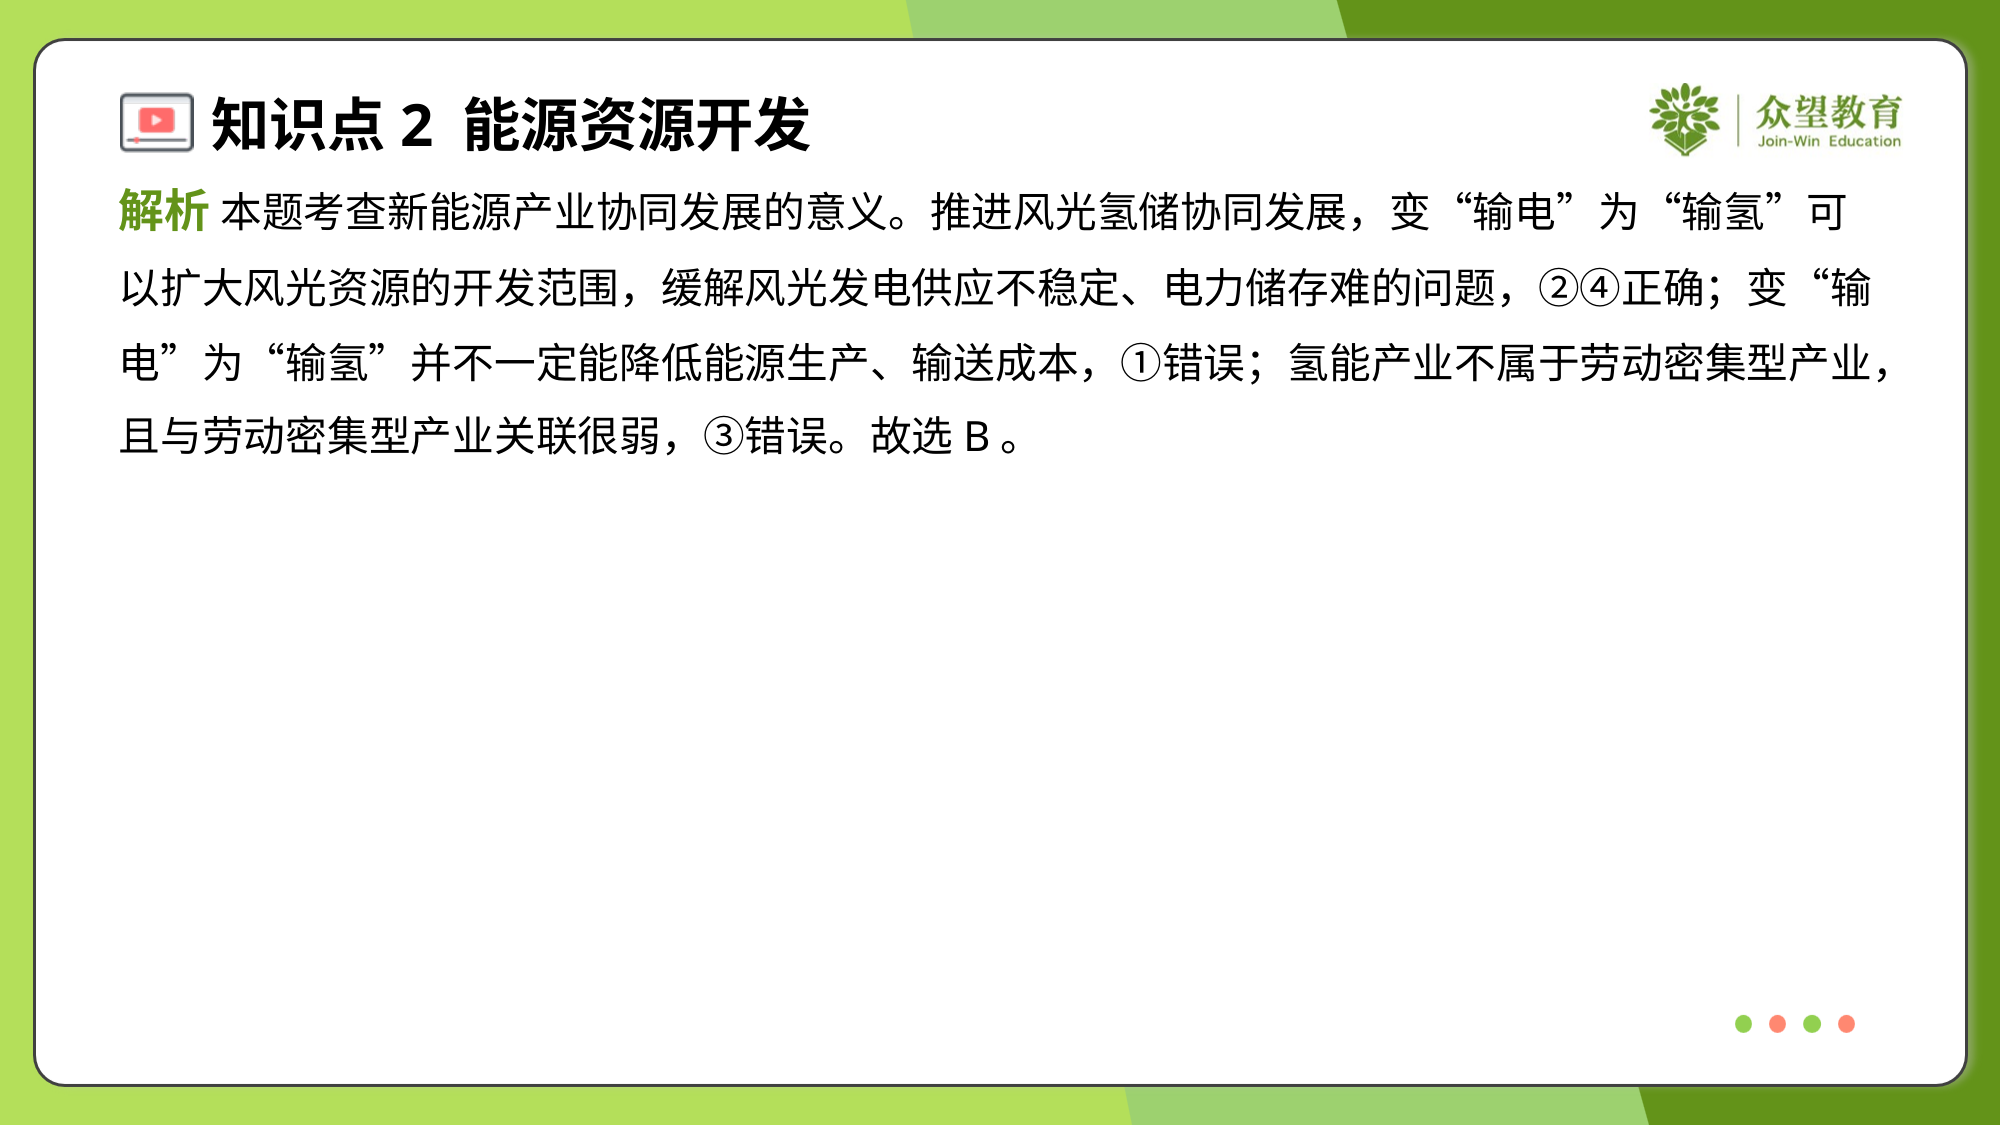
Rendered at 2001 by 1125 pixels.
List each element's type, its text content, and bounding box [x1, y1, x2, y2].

text_box 解析 本题考查新能源产业协同发展的意义。推进风光氢储协同发展，变“输电”为“输氢”可 以扩大风光资源的开发范围，缓解风光发电供应不稳定、电力储存难的问题，②④正确；变“输 电”为“输氢”并不一定能降低能源生产、输送成本，①错误；氢能产业不属于劳动密集型产业， 且与劳动密集型产业关联很弱，③错误。故选B。 [118, 159, 1883, 452]
picture [0, 0, 2000, 1125]
